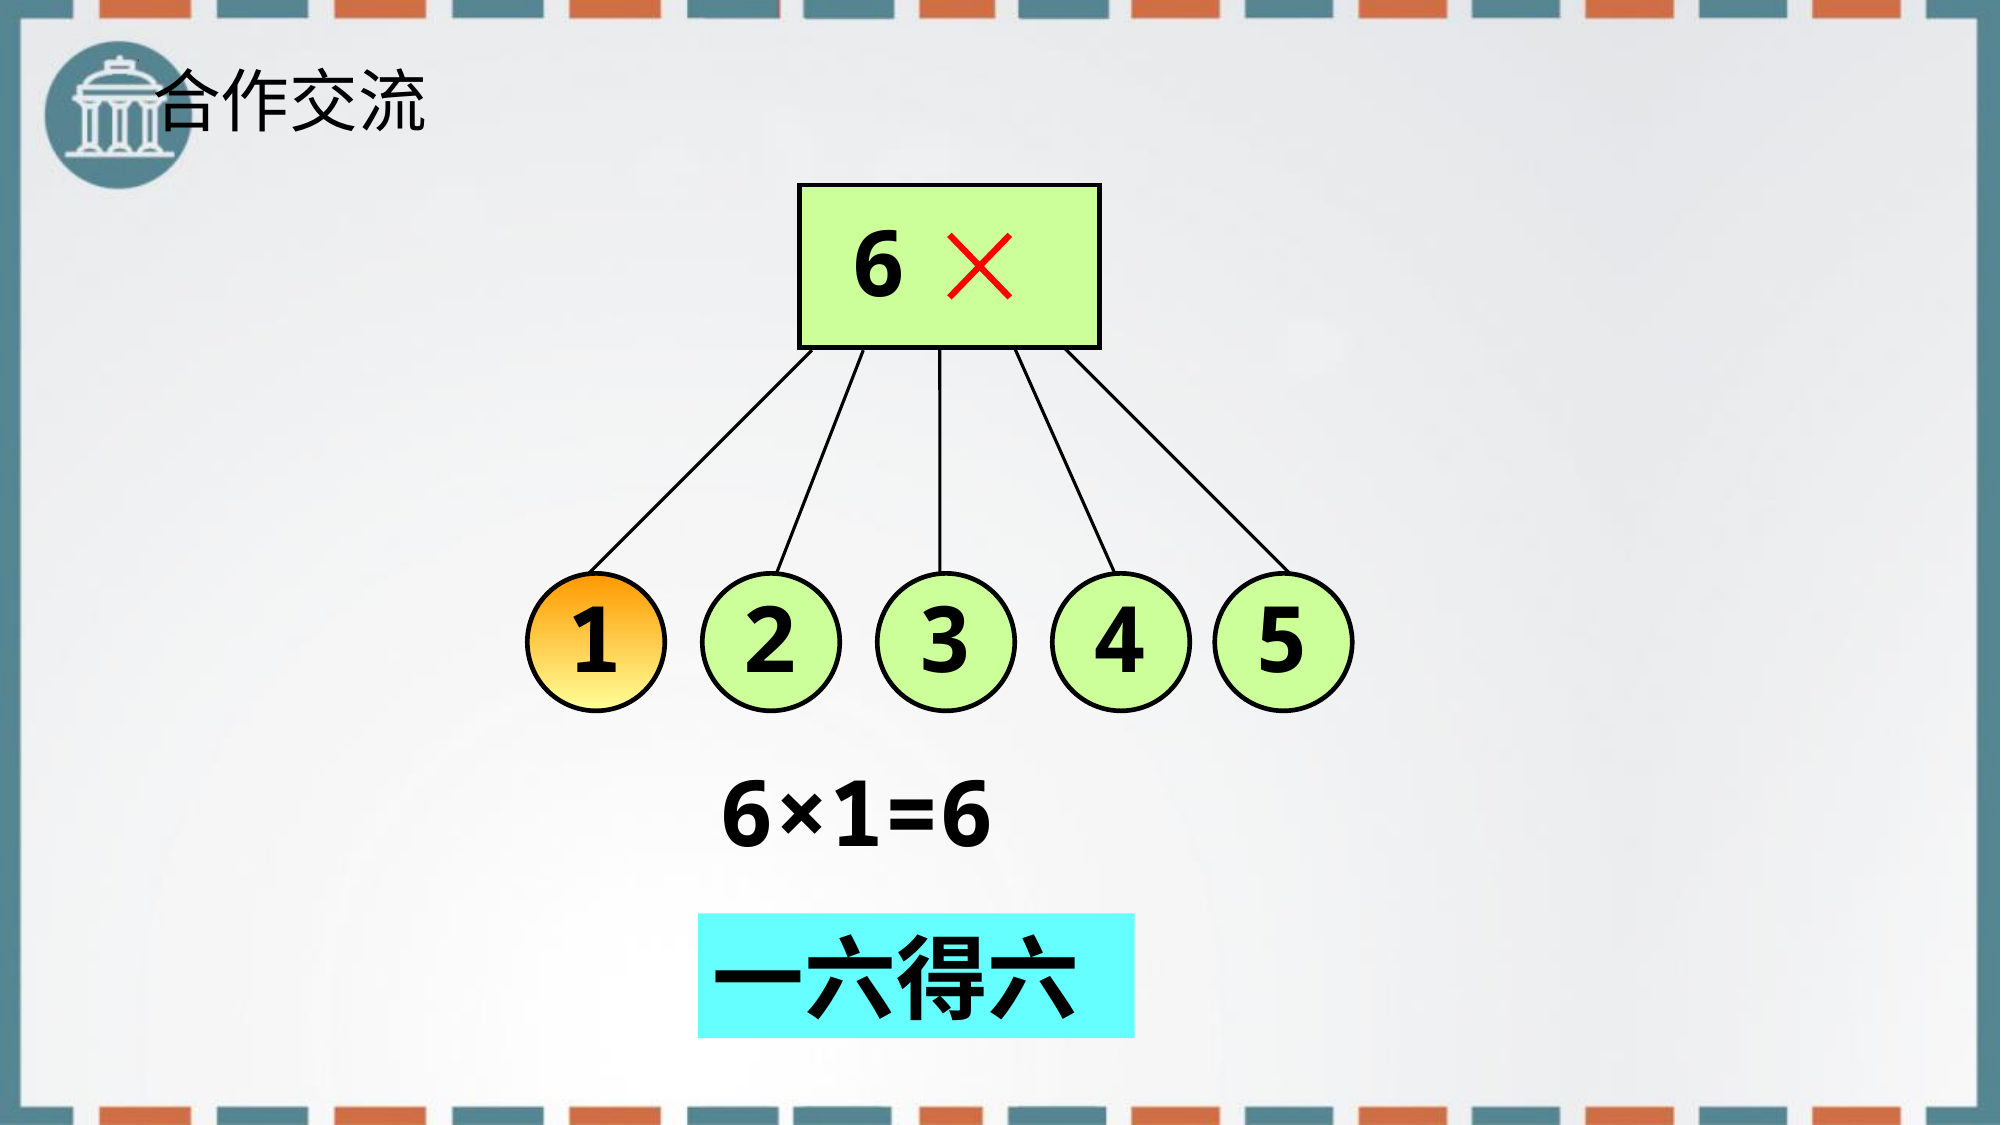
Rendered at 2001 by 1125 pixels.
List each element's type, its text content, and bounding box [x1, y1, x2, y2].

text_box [877, 573, 1015, 711]
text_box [527, 573, 665, 711]
picture [0, 0, 2000, 1125]
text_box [1052, 573, 1190, 711]
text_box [702, 573, 840, 711]
title 合作交流 [137, 59, 1863, 278]
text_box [799, 184, 1112, 348]
text_box 6×1=6 [704, 747, 1290, 872]
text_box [1214, 573, 1353, 711]
text_box 一六得六 [697, 913, 1135, 1039]
